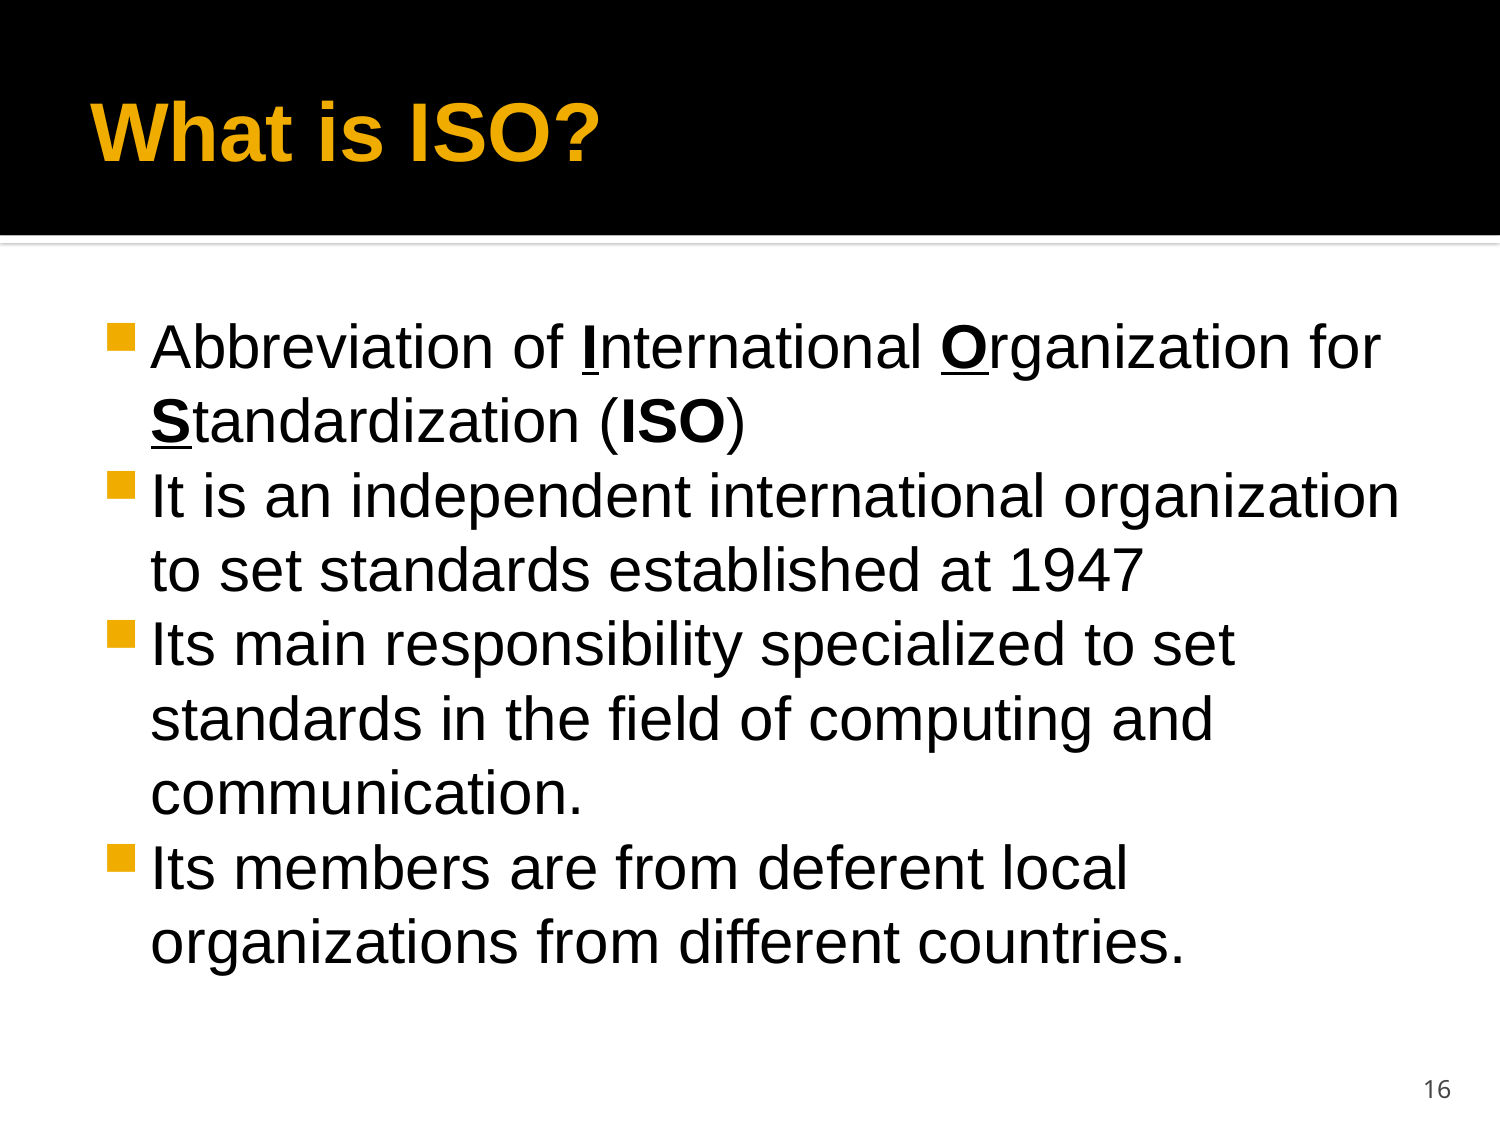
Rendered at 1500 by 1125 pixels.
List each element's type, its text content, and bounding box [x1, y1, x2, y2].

list Abbreviation of International Organization for Standardization (ISO) It is an independent international organization to set standards established at 1947 Its main responsibility specialized to set standards in the field of computing and communication. Its members are from deferent local organizations from different countries. [75, 291, 1425, 1050]
title What is ISO? [75, 25, 1425, 231]
slide_number 16 [1345, 1062, 1467, 1108]
